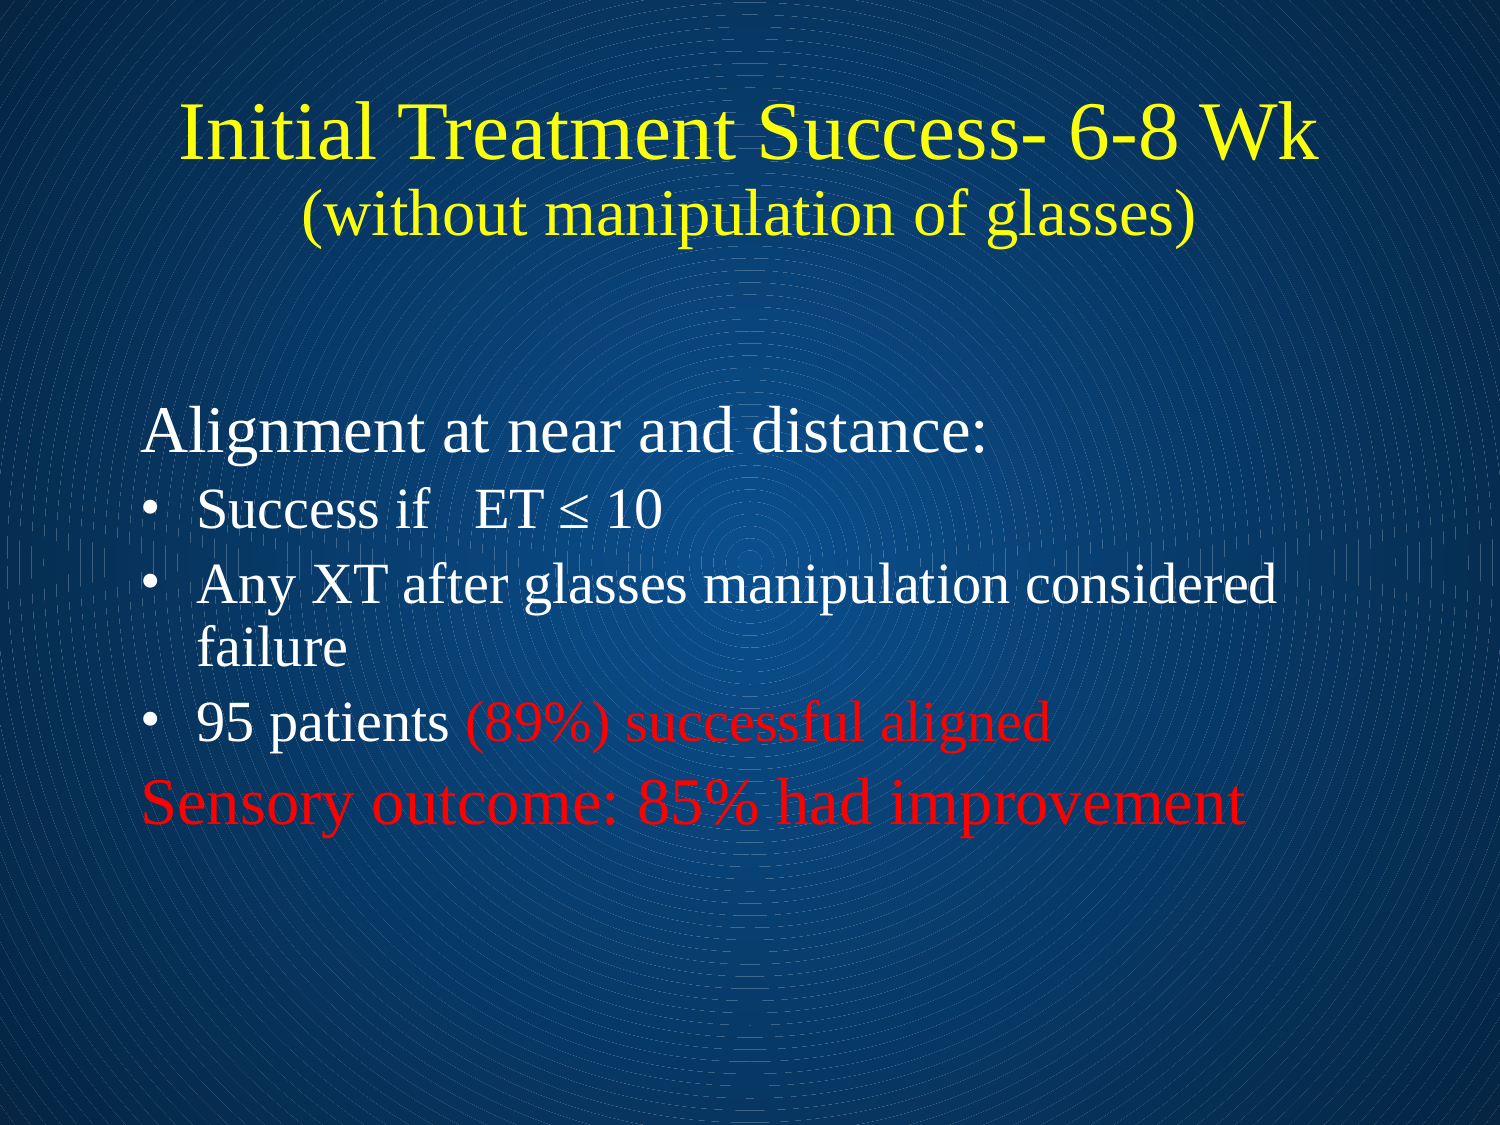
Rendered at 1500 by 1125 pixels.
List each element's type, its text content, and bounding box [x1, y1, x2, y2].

list Alignment at near and distance: Success if ET ≤ 10 Any XT after glasses manipulation considered failure 95 patients (89%) successful aligned Sensory outcome: 85% had improvement [125, 387, 1313, 888]
title Initial Treatment Success- 6-8 Wk (without manipulation of glasses) [56, 87, 1444, 250]
